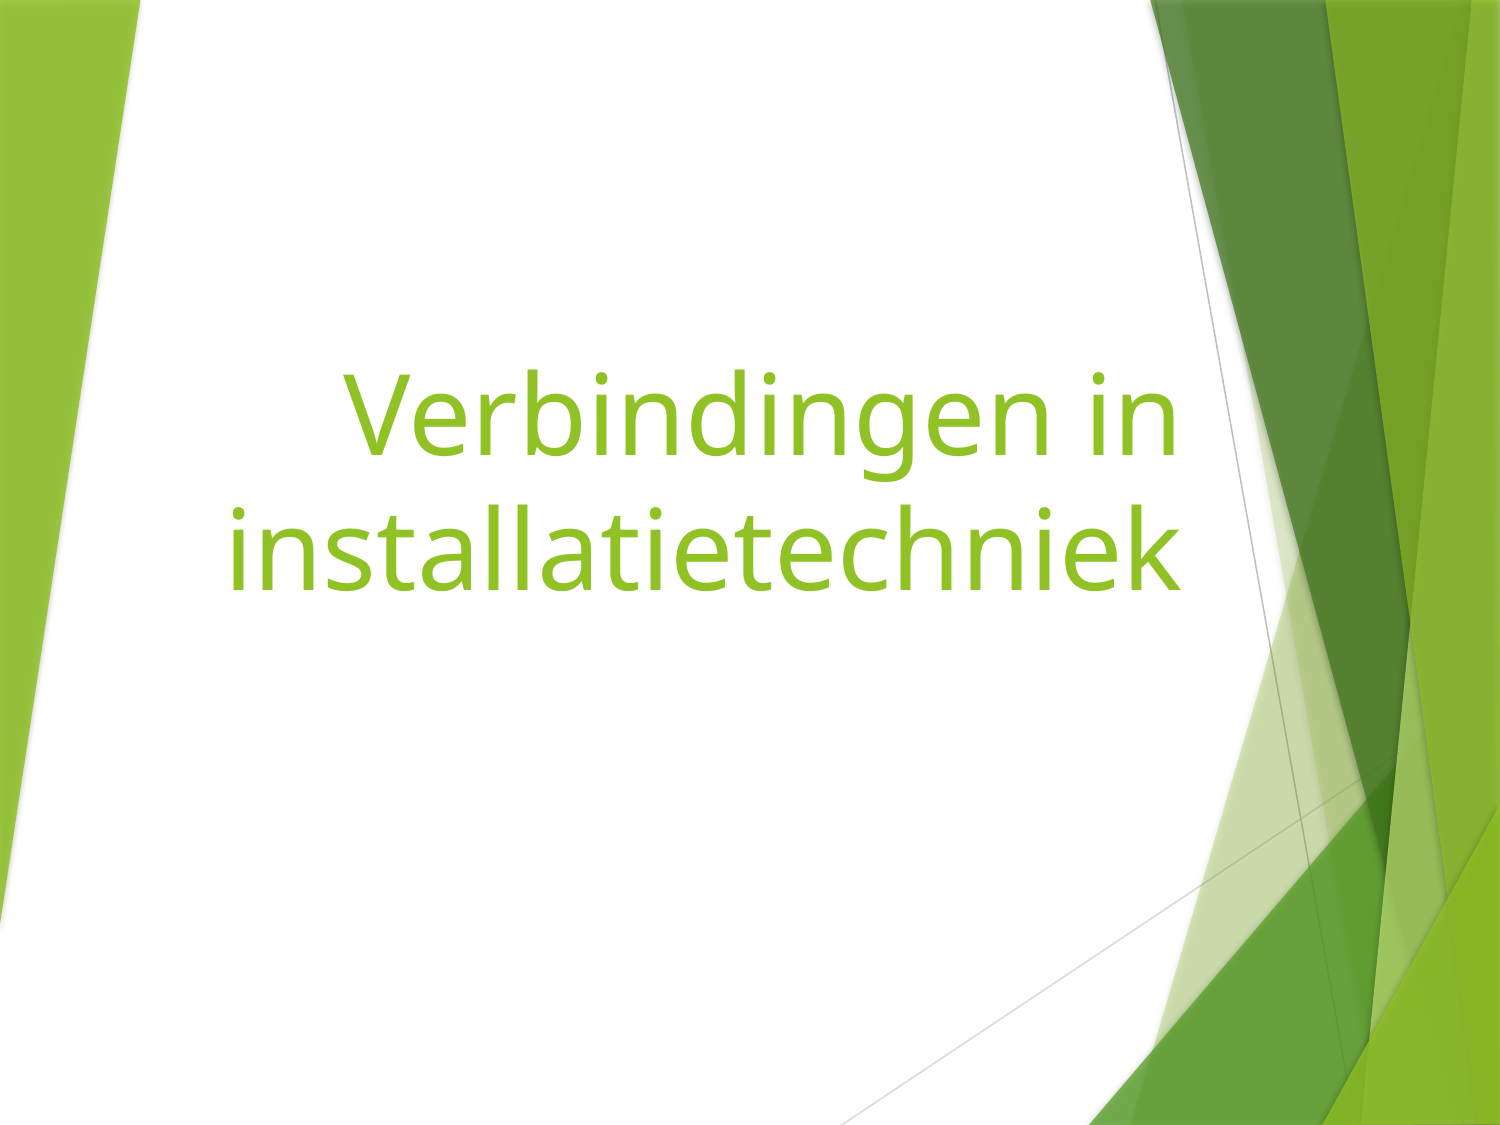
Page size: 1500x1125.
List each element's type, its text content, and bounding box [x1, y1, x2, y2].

title Verbindingen in installatietechniek [135, 349, 1199, 620]
